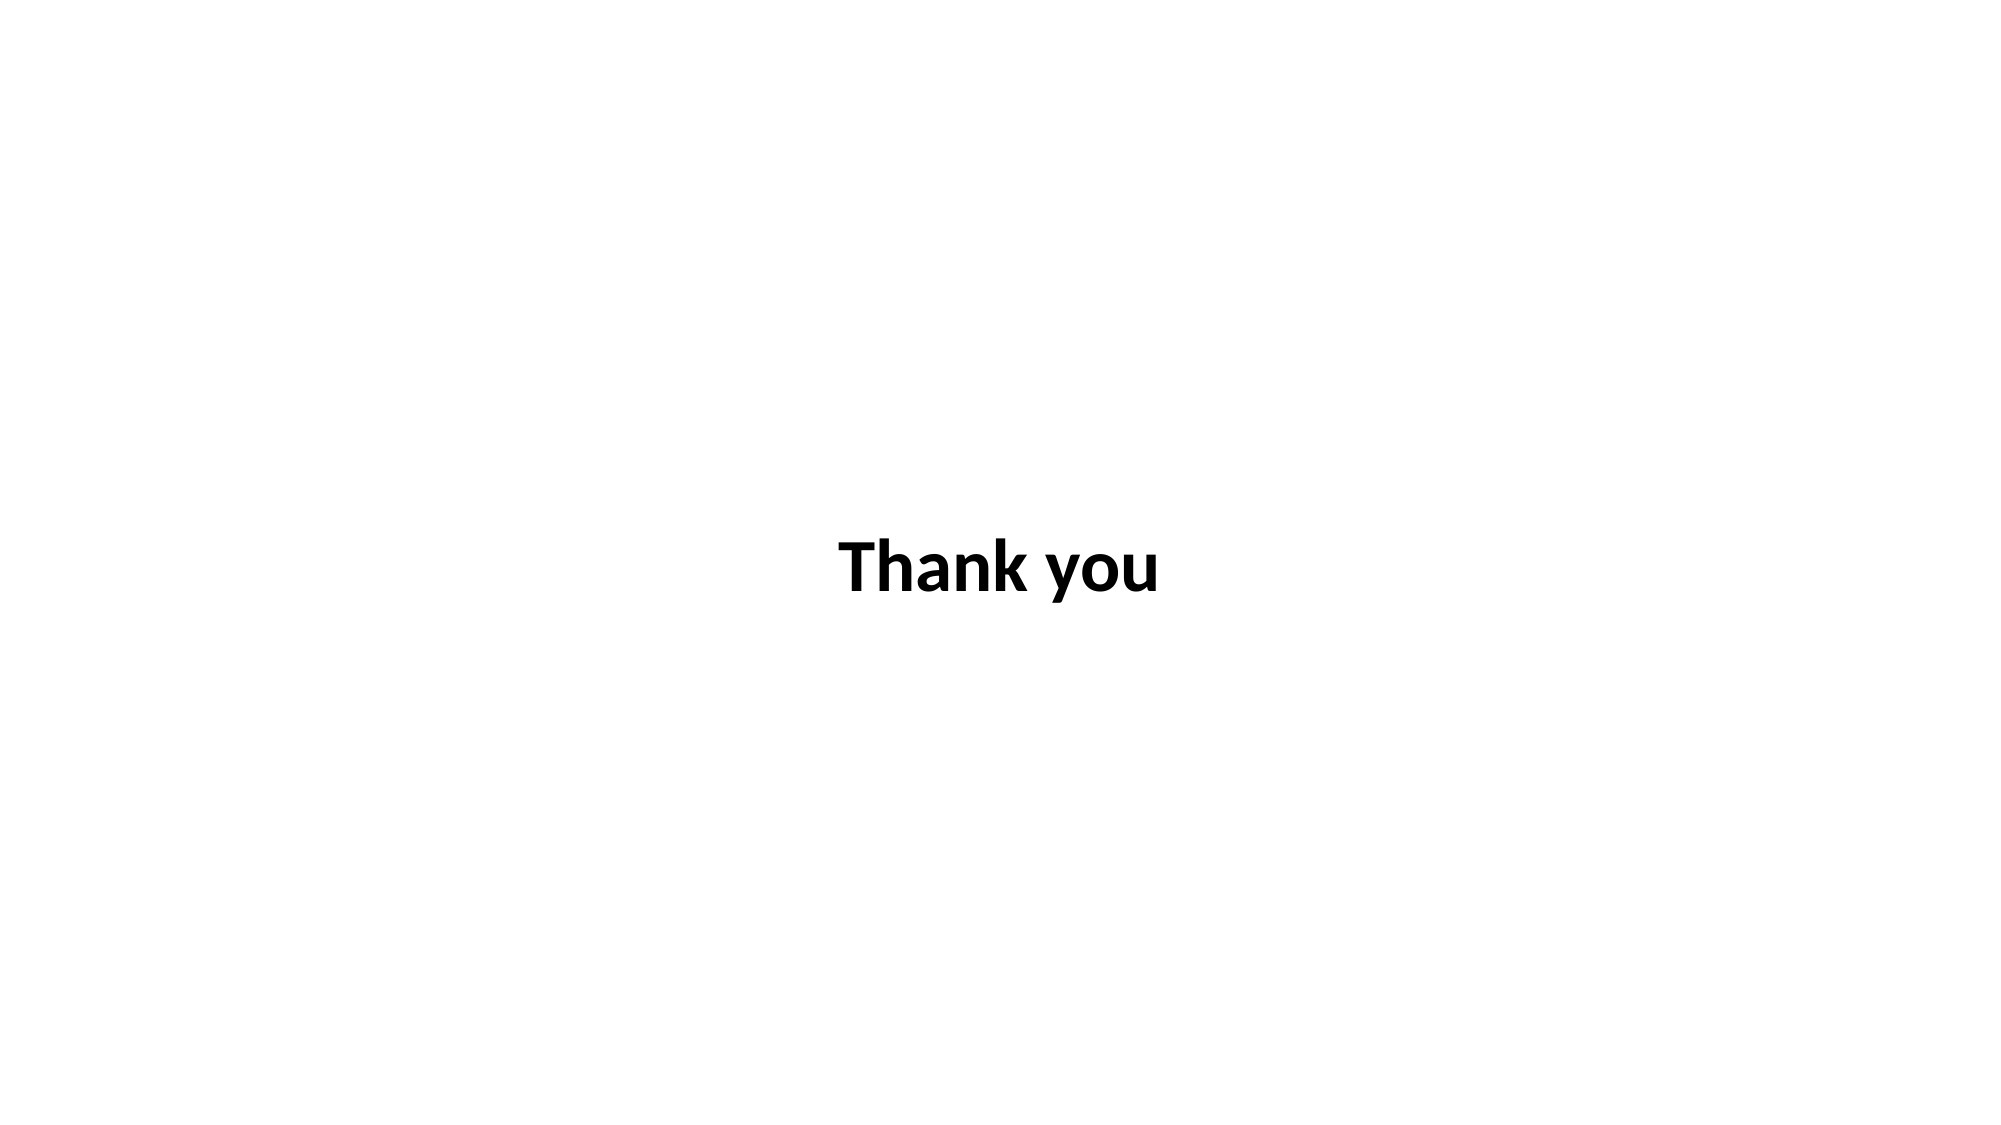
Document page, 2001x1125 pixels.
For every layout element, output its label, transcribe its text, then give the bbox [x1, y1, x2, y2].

text_box Thank you [823, 509, 1177, 615]
